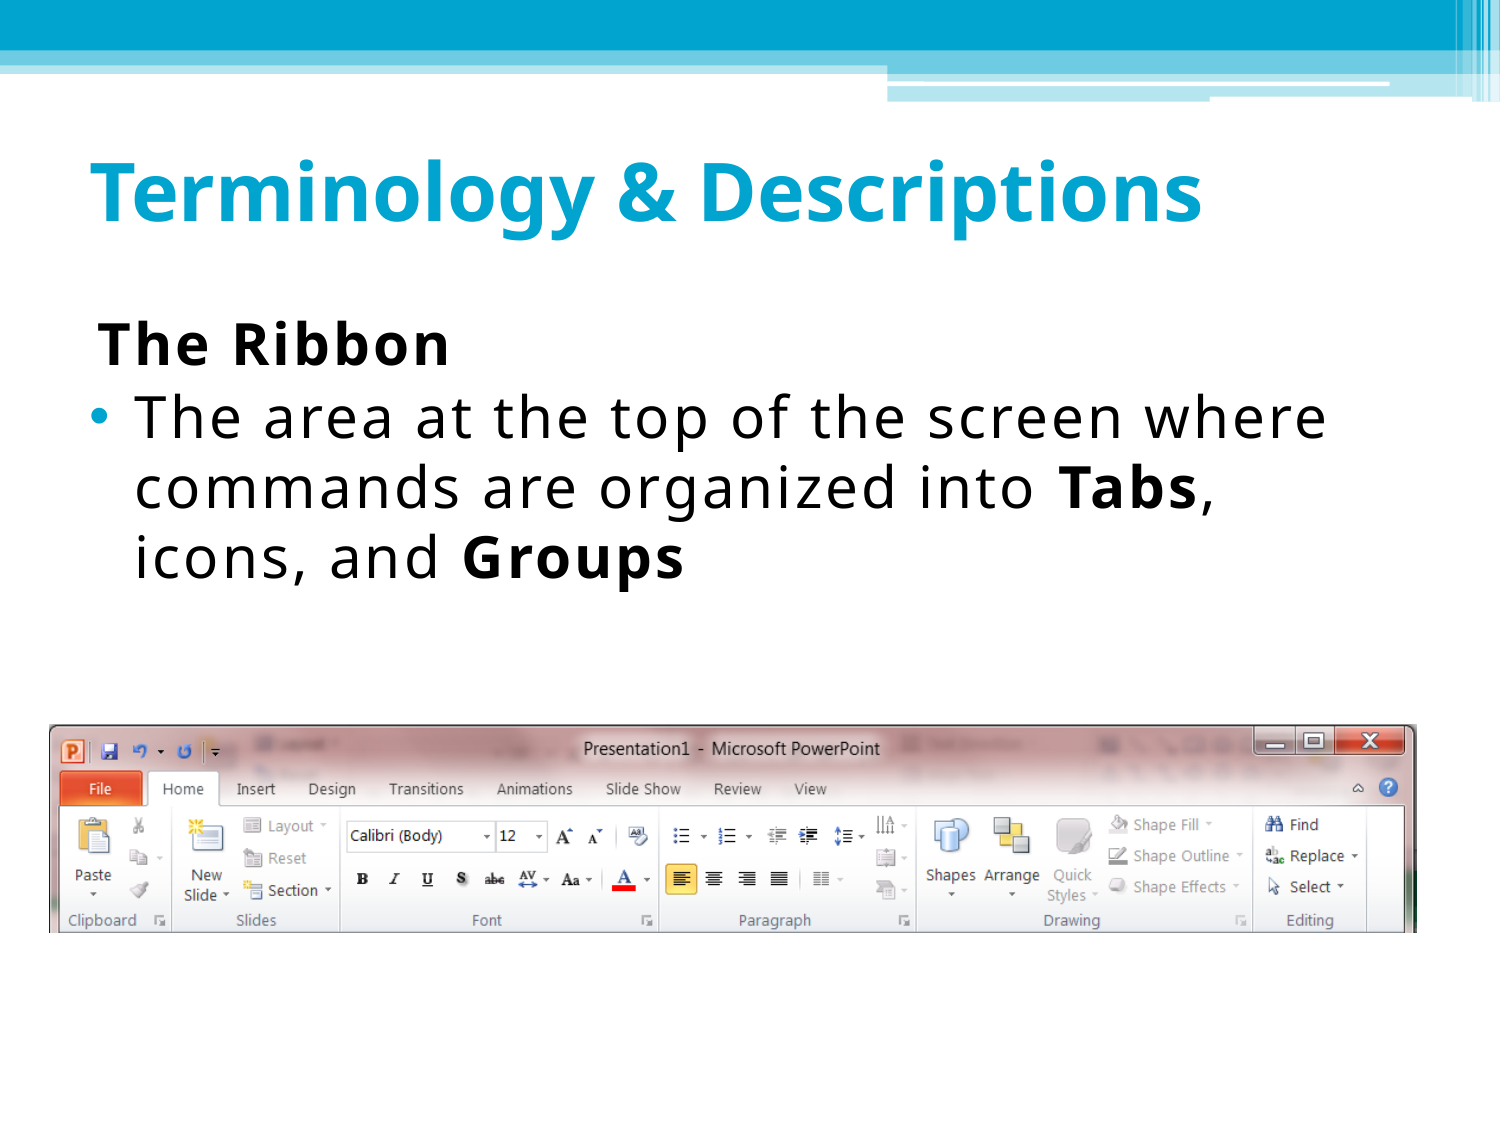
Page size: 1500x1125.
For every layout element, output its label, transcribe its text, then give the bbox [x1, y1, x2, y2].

list The Ribbon The area at the top of the screen where commands are organized into Tabs, icons, and Groups [75, 299, 1418, 838]
picture [49, 724, 1417, 933]
title Terminology & Descriptions [75, 102, 1418, 275]
